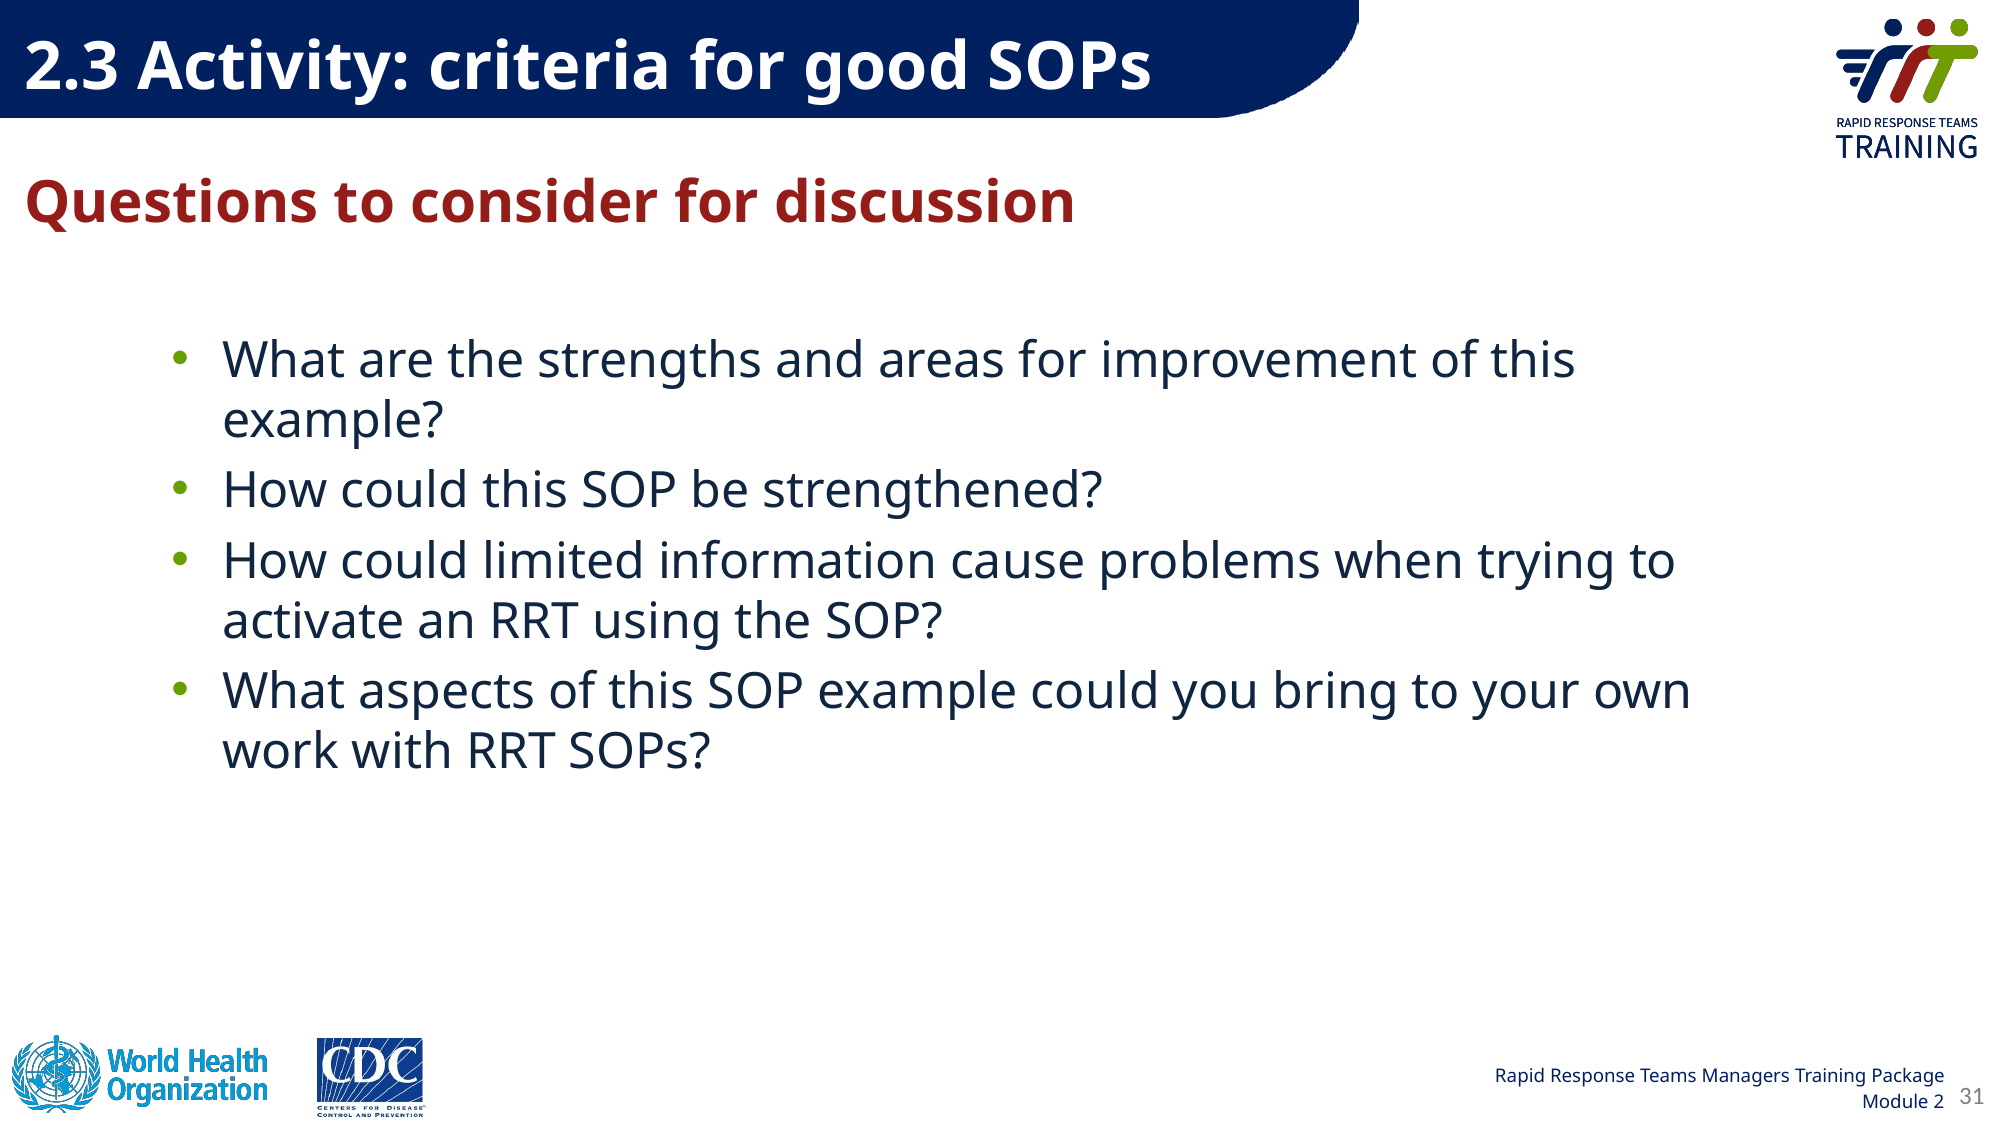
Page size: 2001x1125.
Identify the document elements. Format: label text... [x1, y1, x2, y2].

list What are the strengths and areas for improvement of this example? How could this SOP be strengthened? How could limited information cause problems when trying to activate an RRT using the SOP? What aspects of this SOP example could you bring to your own work with RRT SOPs? [163, 319, 1817, 891]
picture [317, 1038, 426, 1117]
picture [24, 1054, 36, 1087]
picture [46, 1056, 54, 1062]
title Questions to consider for discussion [16, 149, 1284, 257]
picture [40, 1062, 47, 1070]
picture [1835, 19, 1978, 167]
text_box 2.3 Activity: criteria for good SOPs [17, 15, 1255, 111]
picture [12, 1035, 54, 1068]
picture [12, 1083, 48, 1113]
picture [22, 1062, 26, 1077]
picture [71, 1053, 90, 1091]
picture [36, 1088, 78, 1105]
slide_number 31 [1895, 1071, 2000, 1125]
picture [0, 0, 1359, 118]
picture [30, 1083, 37, 1091]
picture [50, 1108, 62, 1113]
picture [59, 1035, 267, 1113]
picture [34, 1054, 43, 1078]
